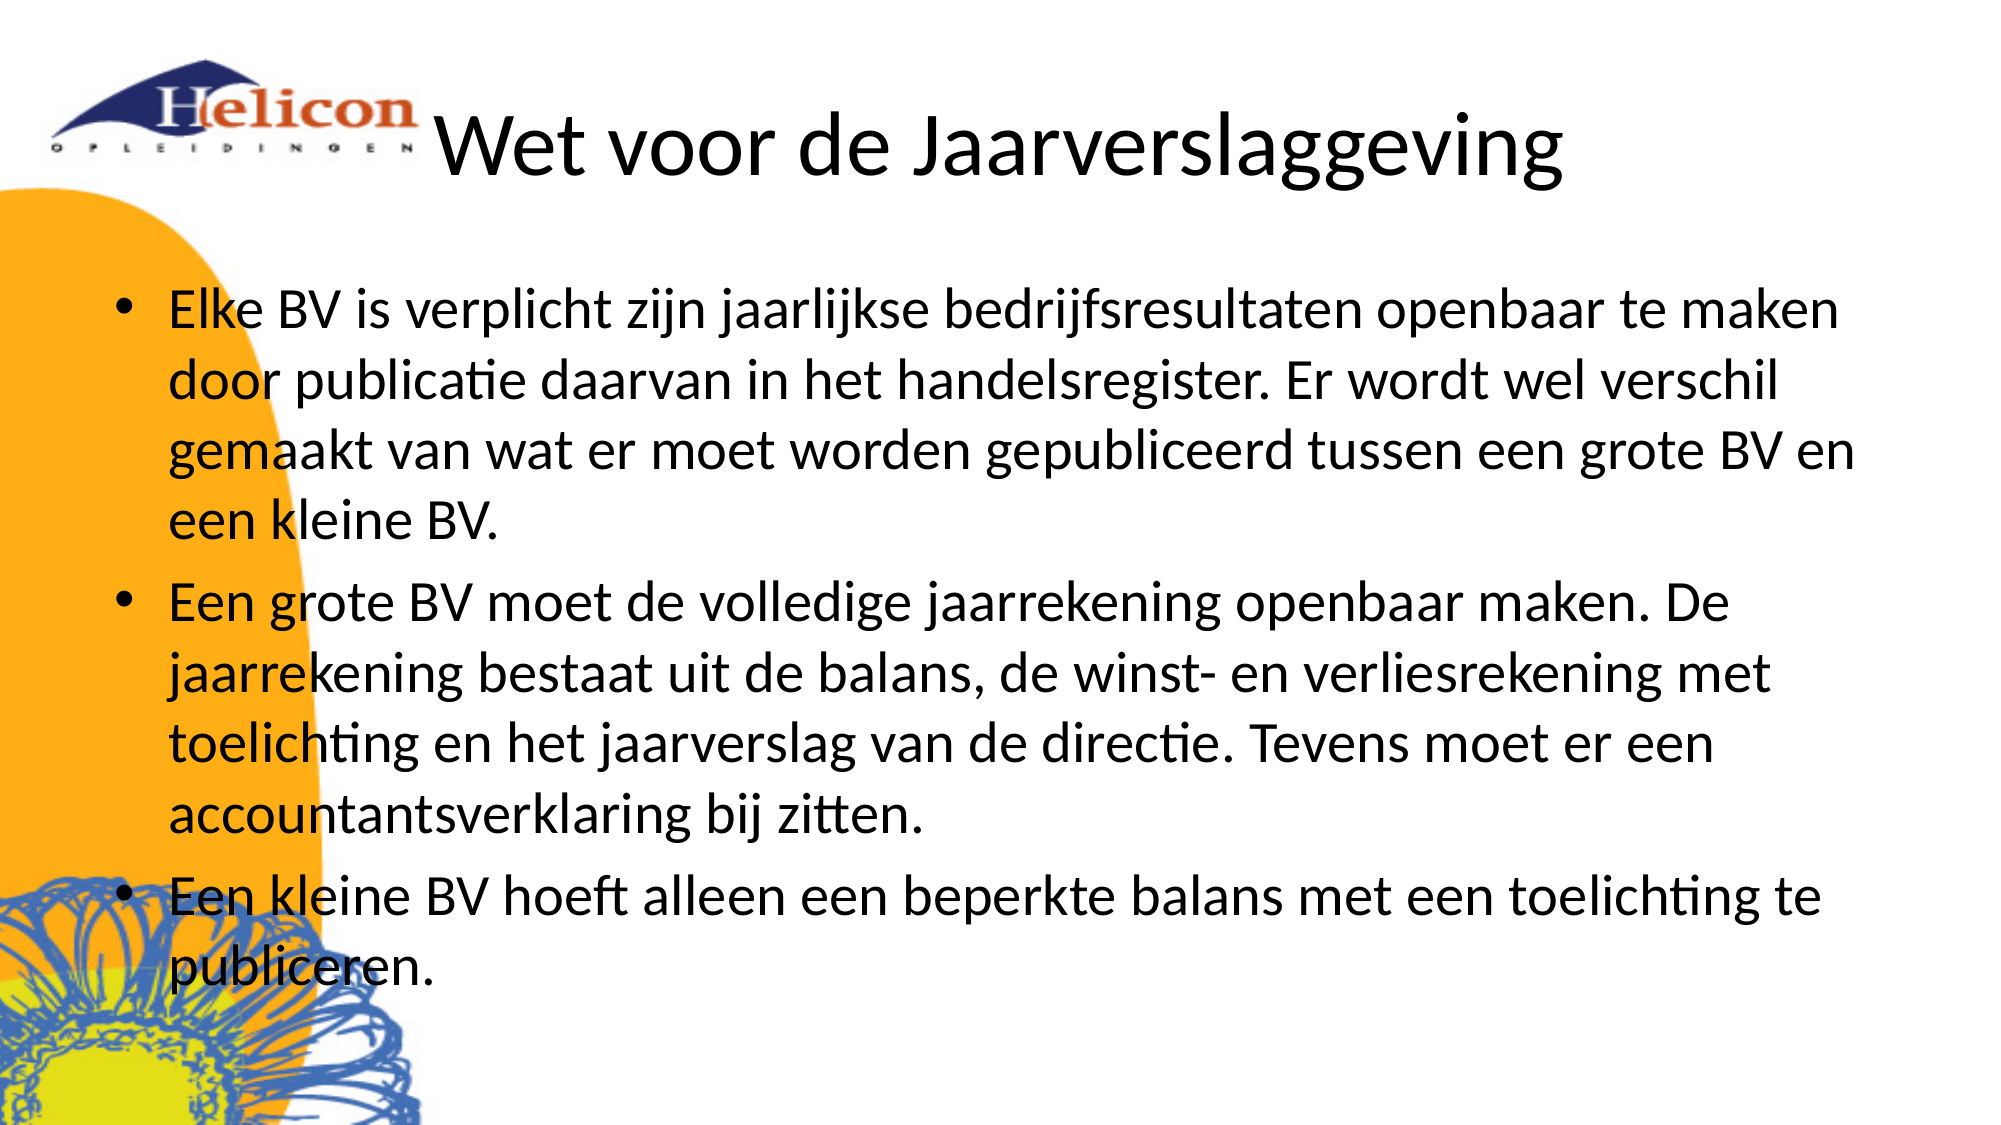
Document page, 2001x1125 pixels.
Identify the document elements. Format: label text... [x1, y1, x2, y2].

list Elke BV is verplicht zijn jaarlijkse bedrijfsresultaten openbaar te maken door publicatie daarvan in het handelsregister. Er wordt wel verschil gemaakt van wat er moet worden gepubliceerd tussen een grote BV en een kleine BV. Een grote BV moet de volledige jaarrekening openbaar maken. De jaarrekening bestaat uit de balans, de winst- en verliesrekening met toelichting en het jaarverslag van de directie. Tevens moet er een accountantsverklaring bij zitten. Een kleine BV hoeft alleen een beperkte balans met een toelichting te publiceren. [99, 262, 1900, 1005]
title Wet voor de Jaarverslaggeving [99, 45, 1900, 233]
picture [0, 0, 2001, 1125]
